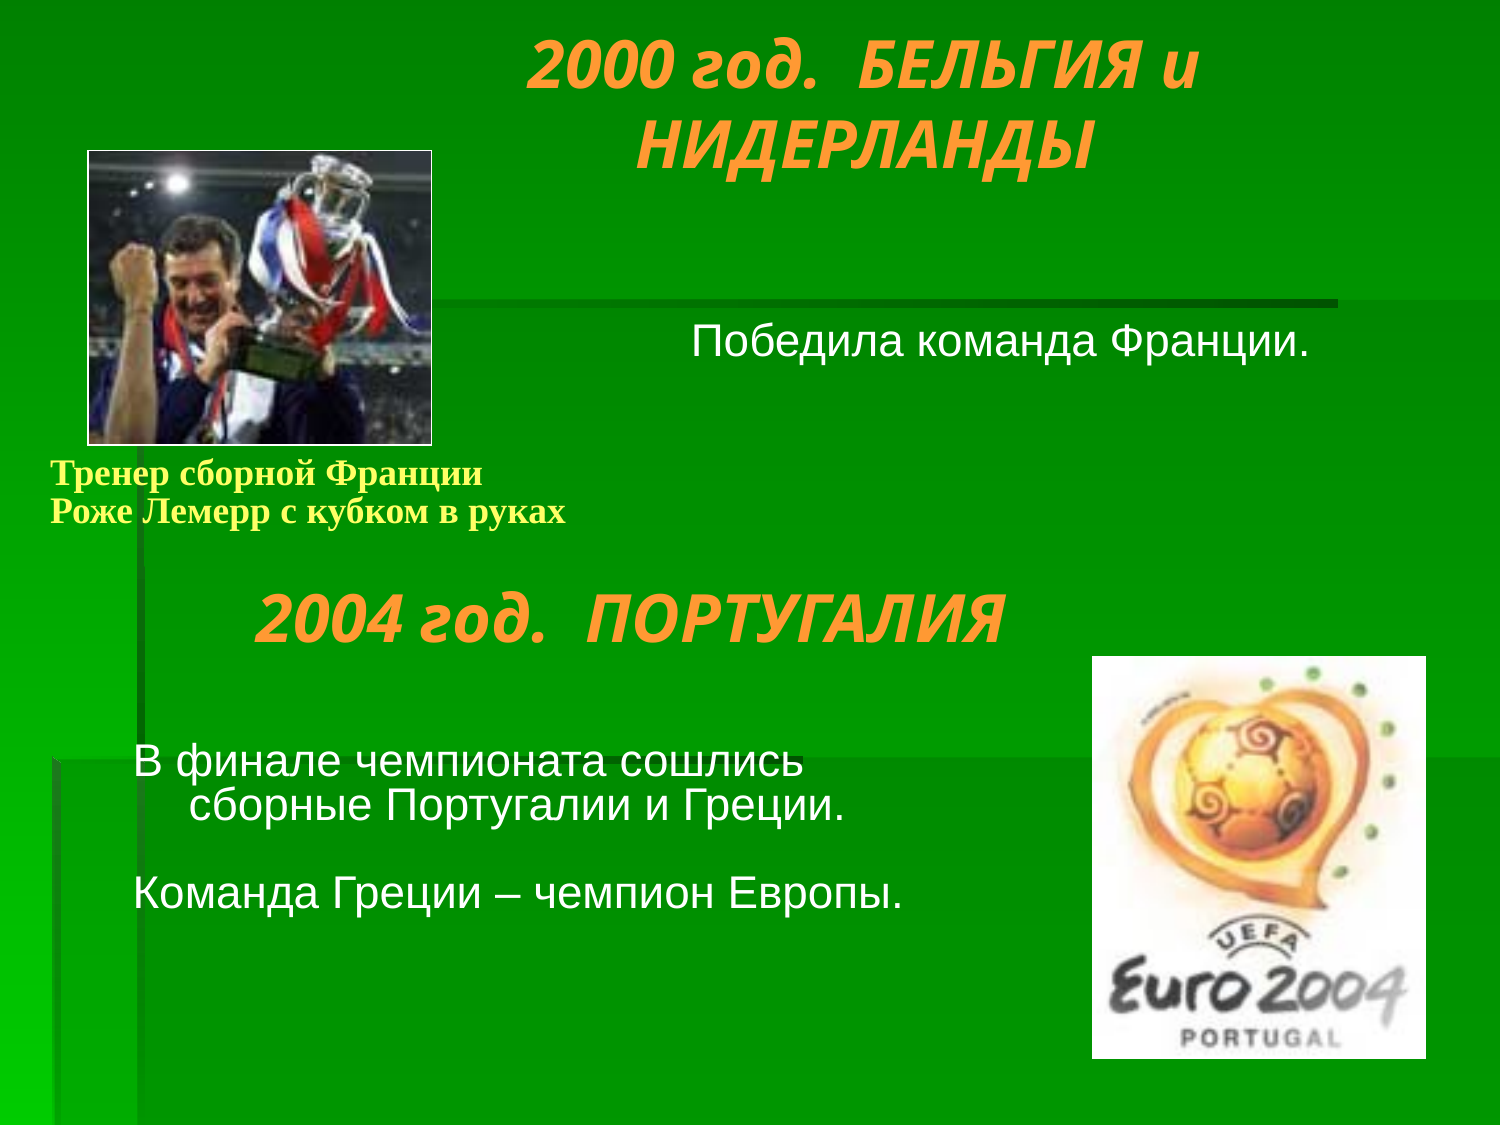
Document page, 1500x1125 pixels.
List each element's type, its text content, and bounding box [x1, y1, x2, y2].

picture [88, 150, 432, 445]
text_box Тренер сборной Франции Роже Лемерр с кубком в руках [41, 449, 621, 538]
text_box 2000 год. БЕЛЬГИЯ и НИДЕРЛАНДЫ [360, 31, 1371, 173]
text_box 2004 год. ПОРТУГАЛИЯ [242, 562, 1294, 669]
text_box Победила команда Франции. [596, 314, 1412, 373]
text_box В финале чемпионата сошлись сборные Португалии и Греции. Команда Греции – чемпион Европы. [123, 734, 963, 925]
picture [1092, 656, 1426, 1059]
